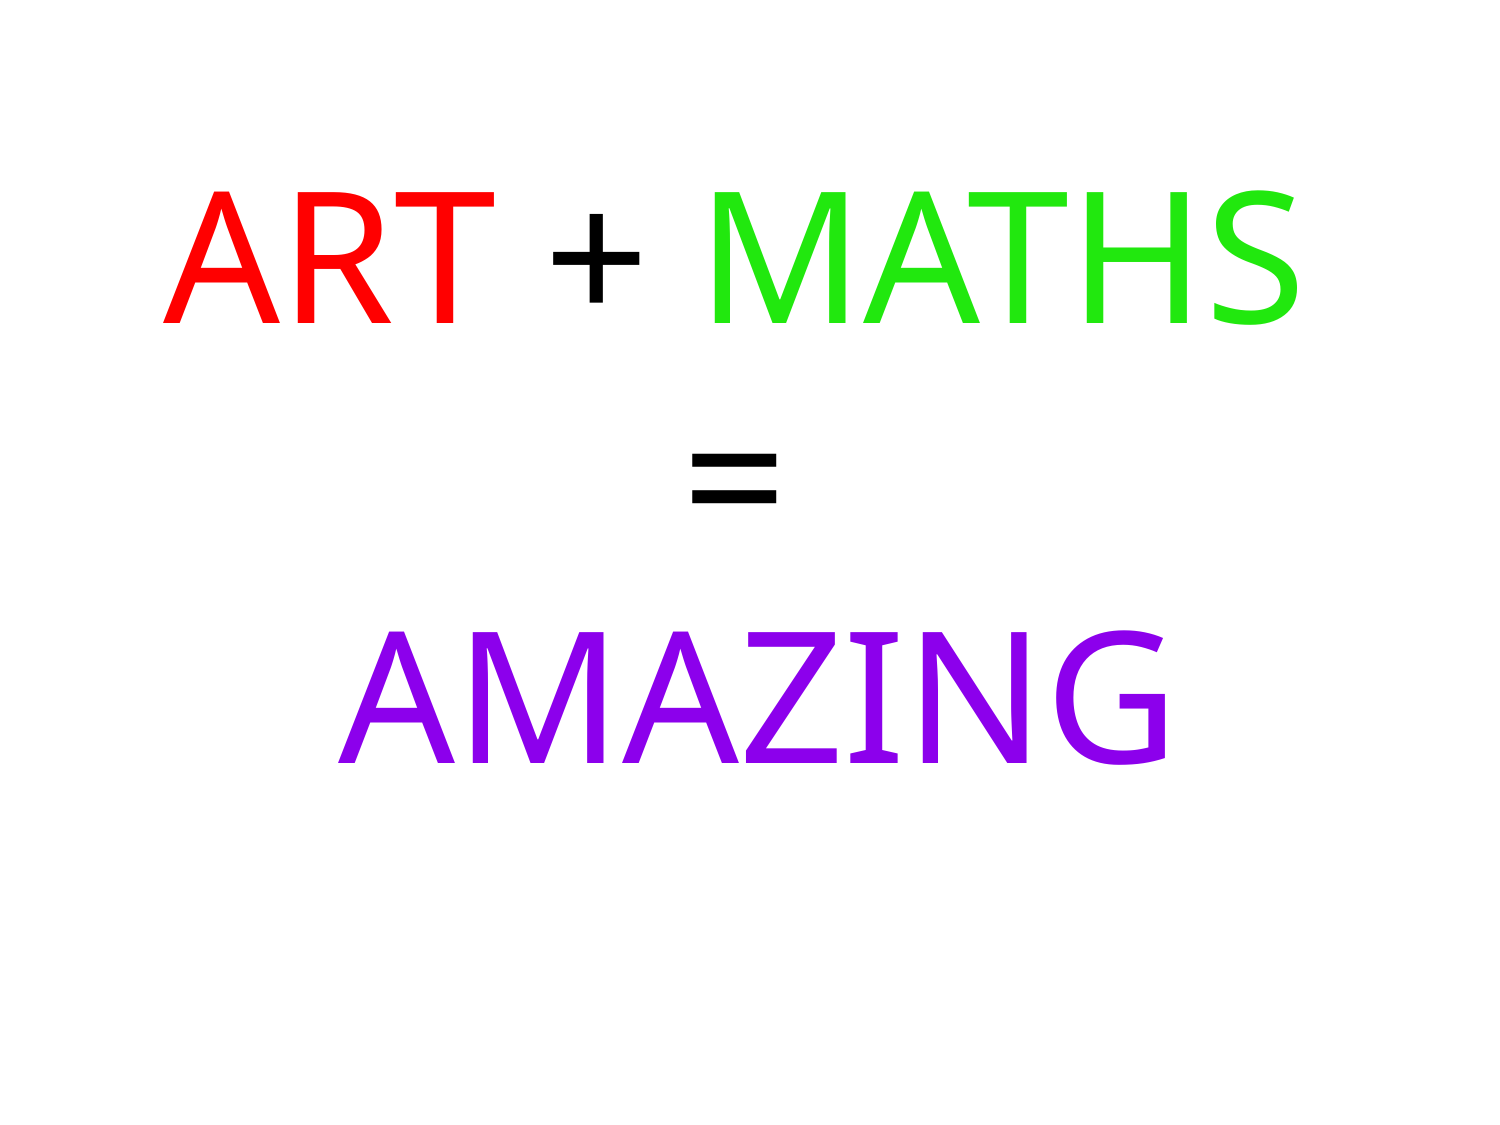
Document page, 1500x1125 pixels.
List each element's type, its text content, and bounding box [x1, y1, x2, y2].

title ART + MATHS = AMAZING [17, 349, 1500, 591]
